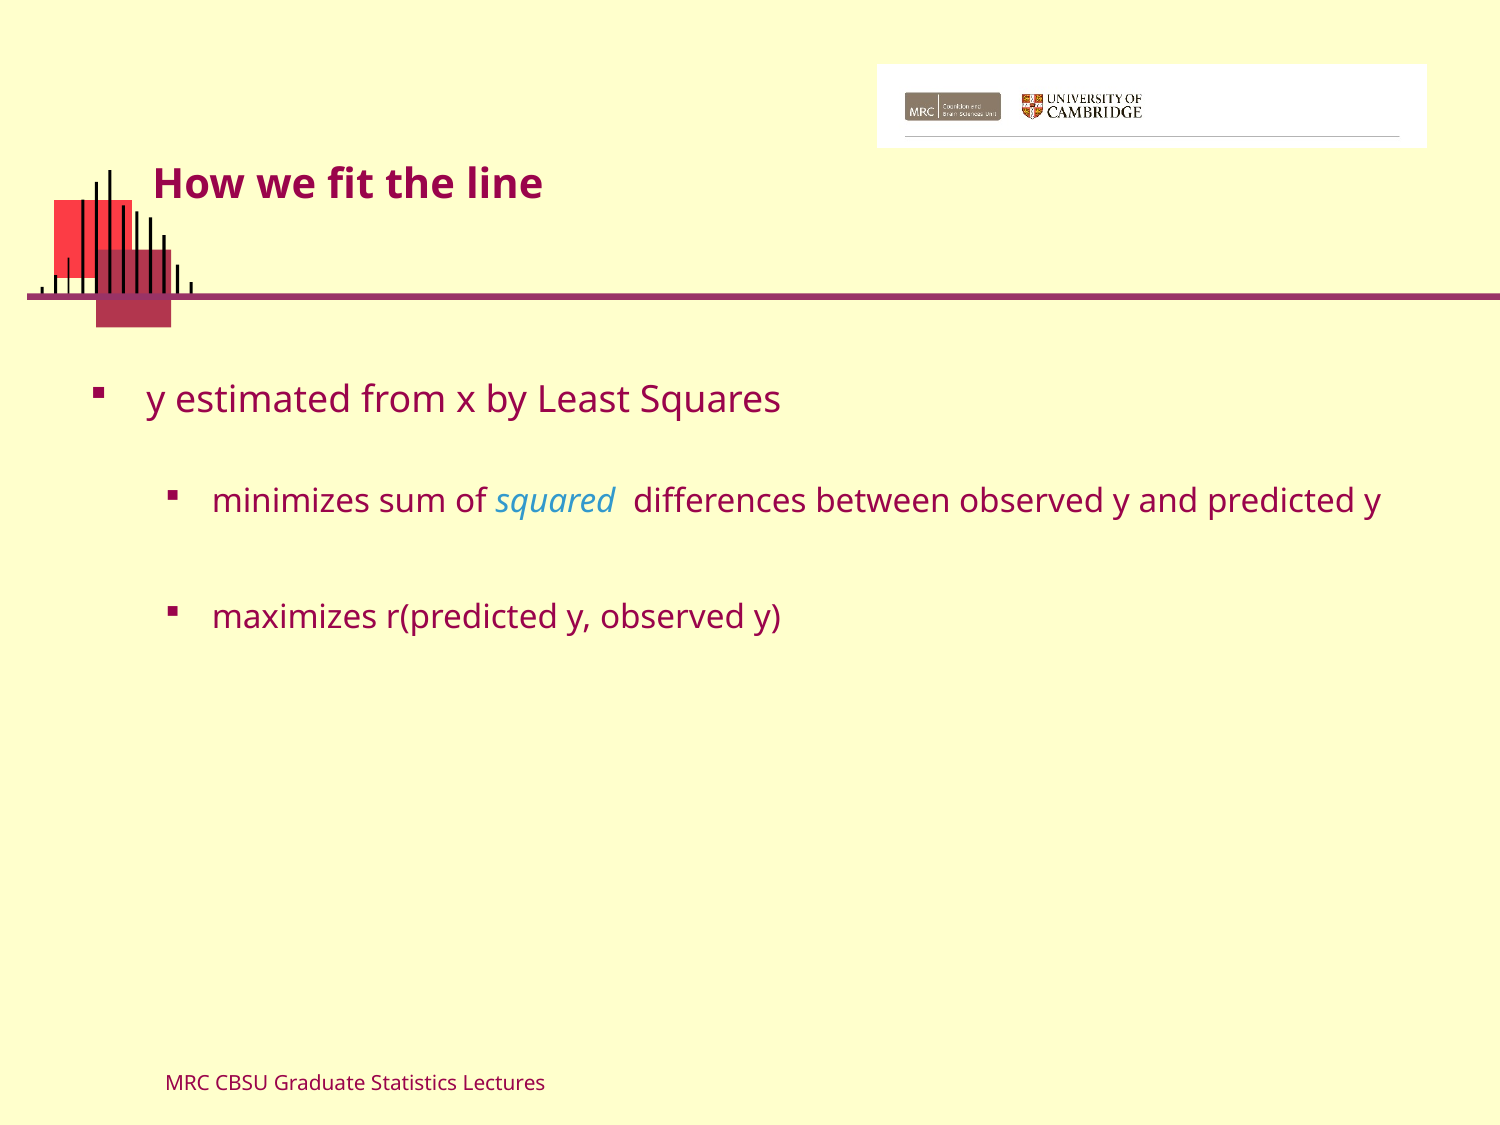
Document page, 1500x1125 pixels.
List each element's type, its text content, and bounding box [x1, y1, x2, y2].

list y estimated from x by Least Squares minimizes sum of squared differences between observed y and predicted y maximizes r(predicted y, observed y) [75, 262, 1425, 1038]
title How we fit the line [137, 137, 988, 233]
footer MRC CBSU Graduate Statistics Lectures [149, 1062, 988, 1101]
picture [877, 64, 1427, 148]
